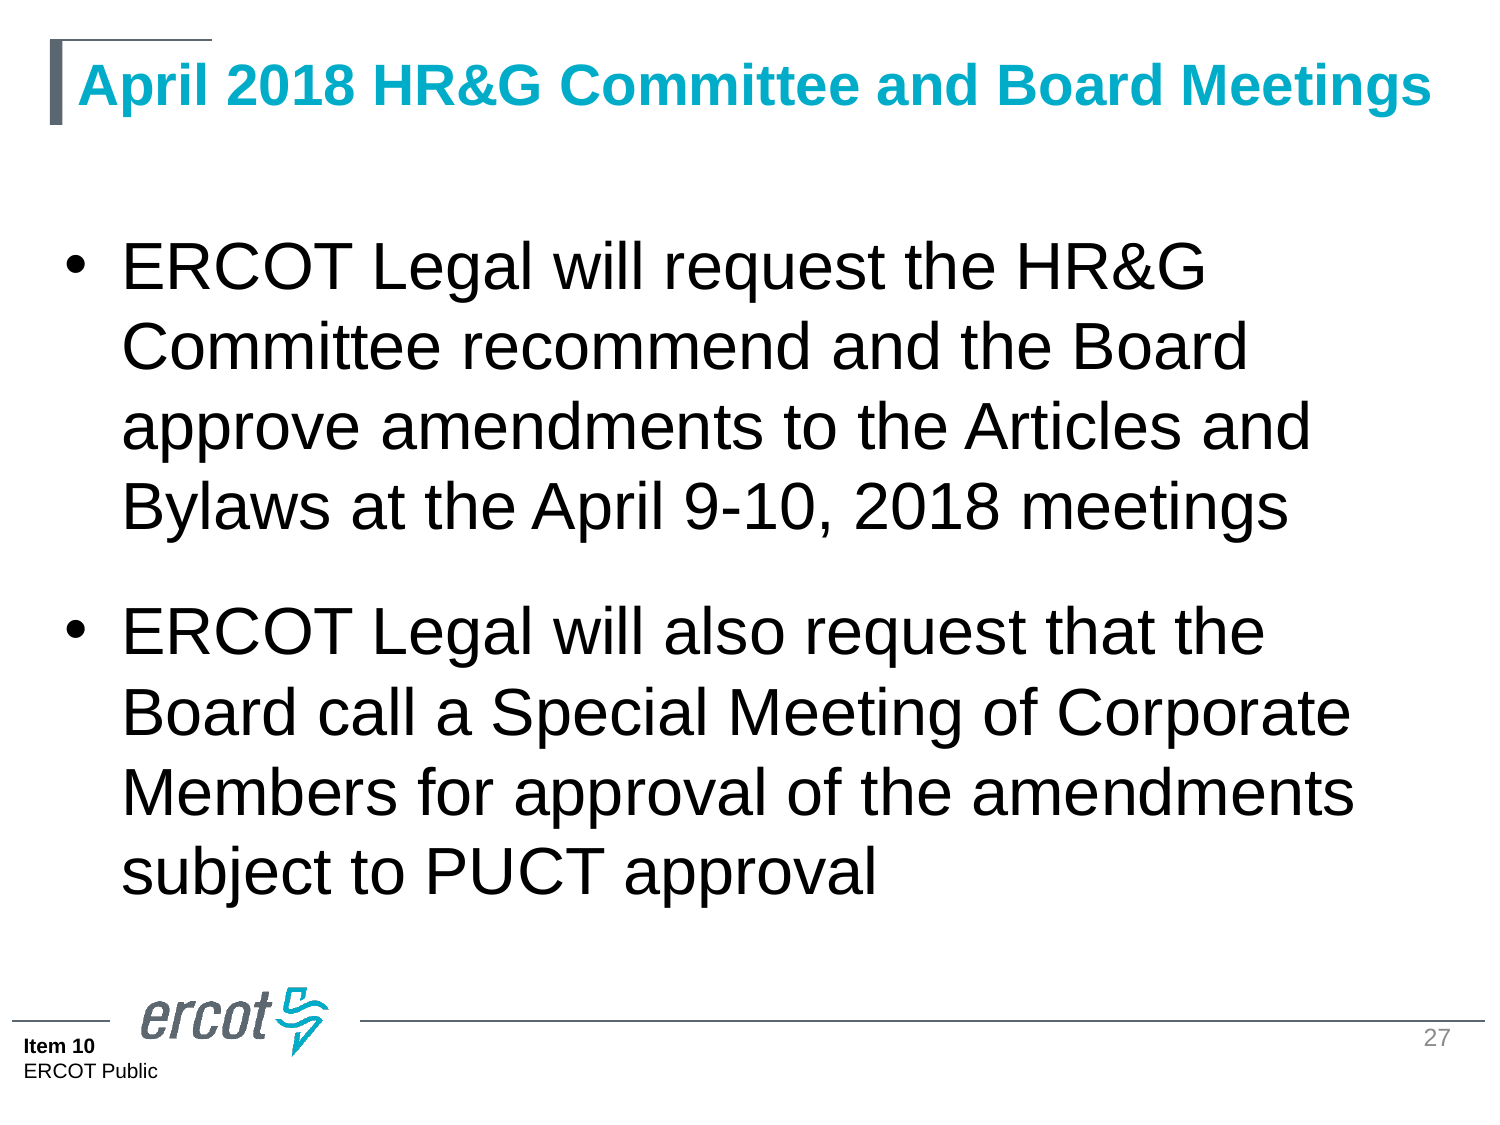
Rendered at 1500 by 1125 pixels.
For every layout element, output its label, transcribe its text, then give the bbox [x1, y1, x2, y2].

list ERCOT Legal will request the HR&G Committee recommend and the Board approve amendments to the Articles and Bylaws at the April 9-10, 2018 meetings ERCOT Legal will also request that the Board call a Special Meeting of Corporate Members for approval of the amendments subject to PUCT approval [50, 174, 1450, 972]
title April 2018 HR&G Committee and Board Meetings [62, 39, 1450, 134]
picture [137, 983, 332, 1059]
slide_number 27 [1387, 1012, 1488, 1062]
